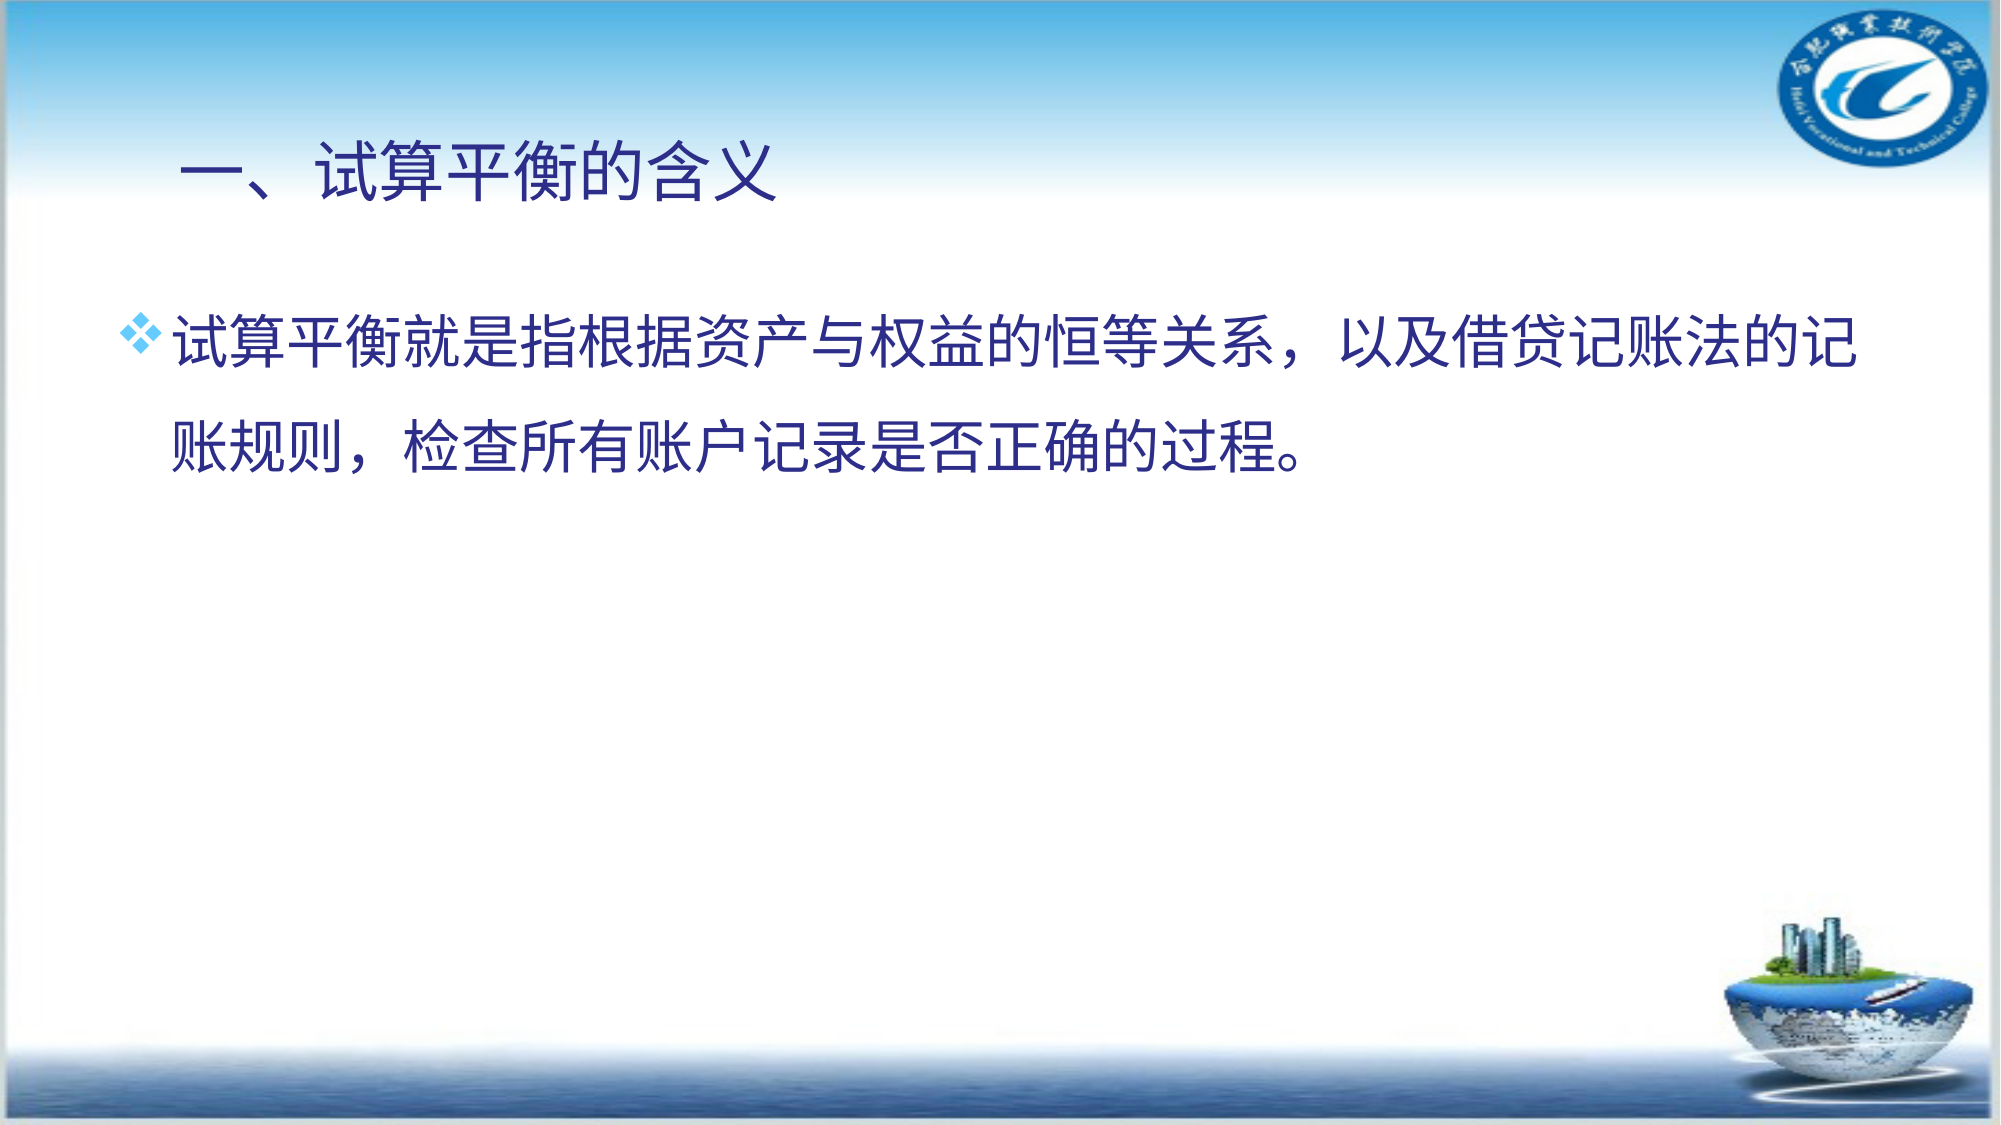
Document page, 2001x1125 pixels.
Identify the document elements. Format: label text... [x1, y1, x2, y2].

slide_number [1433, 1024, 1900, 1103]
text_box 一、试算平衡的含义 [163, 82, 1164, 218]
list 试算平衡就是指根据资产与权益的恒等关系，以及借贷记账法的记账规则，检查所有账户记录是否正确的过程。 [99, 262, 1901, 918]
picture [0, 0, 2001, 1125]
